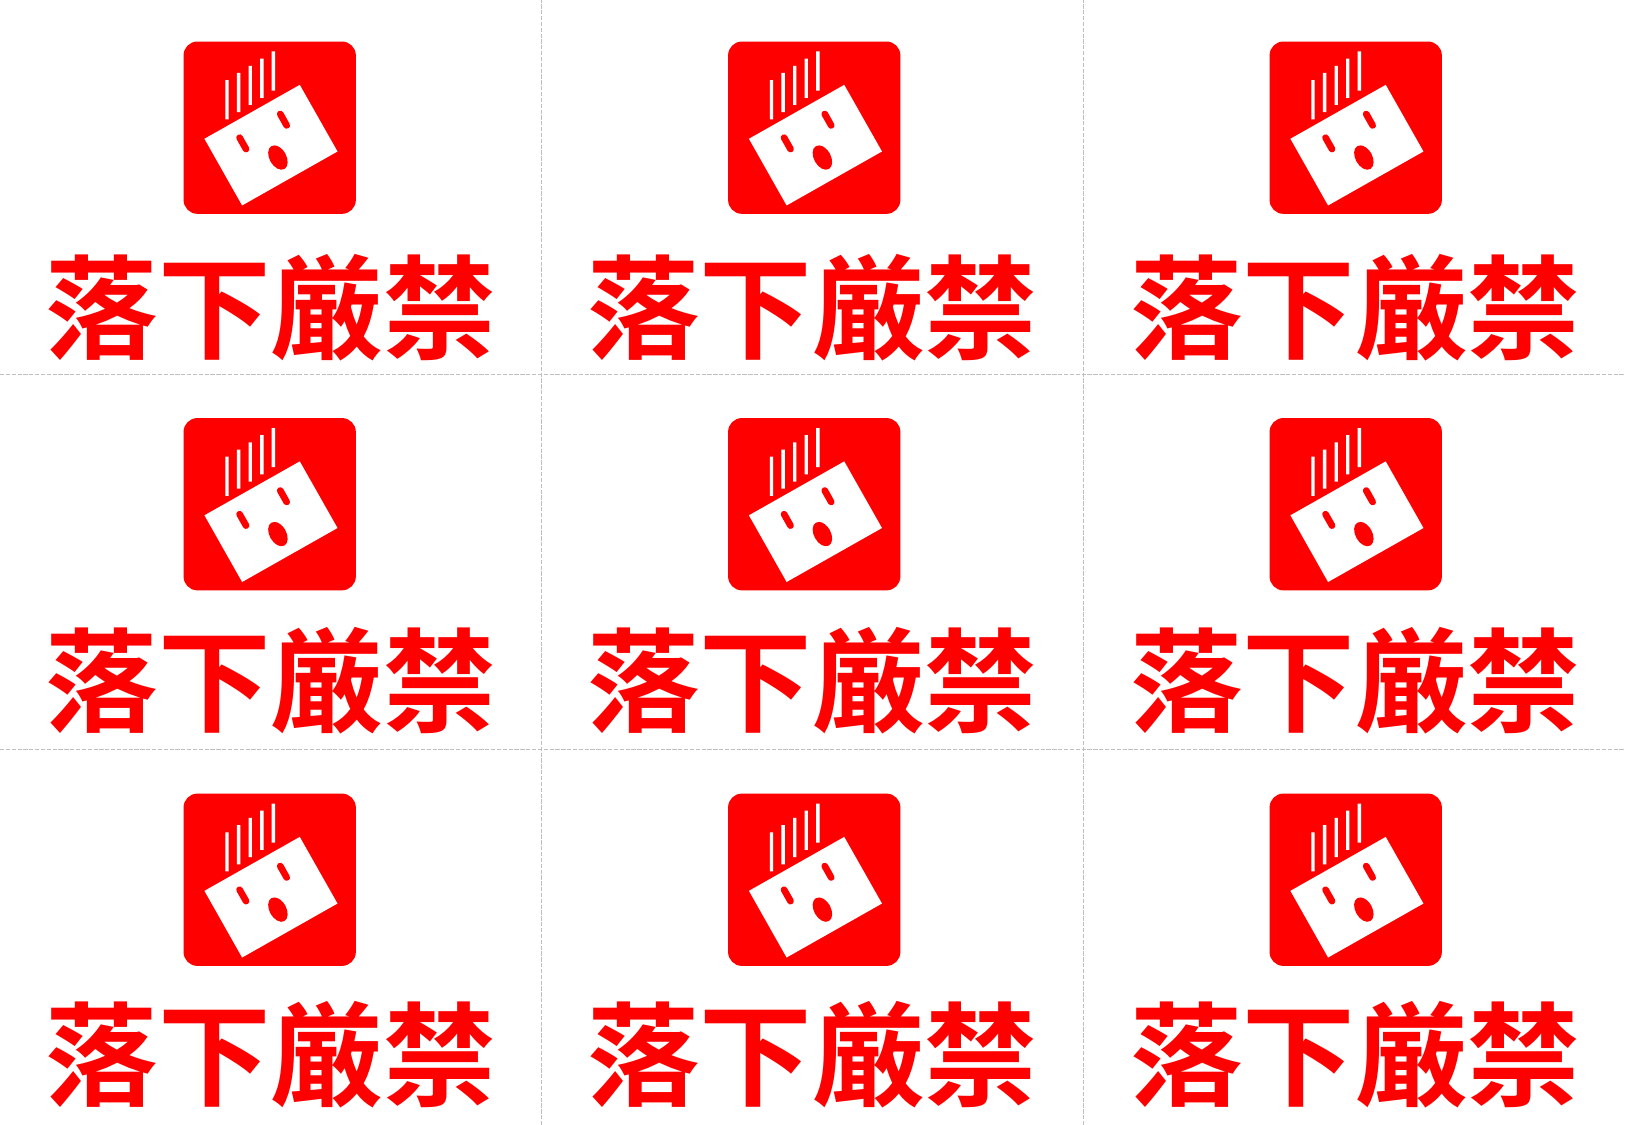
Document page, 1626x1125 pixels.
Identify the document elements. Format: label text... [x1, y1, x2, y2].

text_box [1269, 418, 1442, 591]
text_box 落下厳禁 [45, 985, 496, 1121]
text_box 落下厳禁 [45, 611, 496, 747]
text_box 落下厳禁 [1130, 237, 1581, 373]
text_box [1269, 41, 1442, 214]
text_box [728, 418, 901, 591]
text_box 落下厳禁 [587, 985, 1038, 1121]
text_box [183, 418, 356, 591]
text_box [728, 793, 901, 966]
text_box 落下厳禁 [45, 237, 496, 373]
text_box 落下厳禁 [1130, 985, 1581, 1121]
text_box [728, 41, 901, 214]
text_box 落下厳禁 [587, 611, 1038, 747]
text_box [183, 41, 356, 214]
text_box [183, 793, 356, 966]
text_box 落下厳禁 [1130, 611, 1581, 747]
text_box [1269, 793, 1442, 966]
text_box 落下厳禁 [587, 237, 1038, 373]
